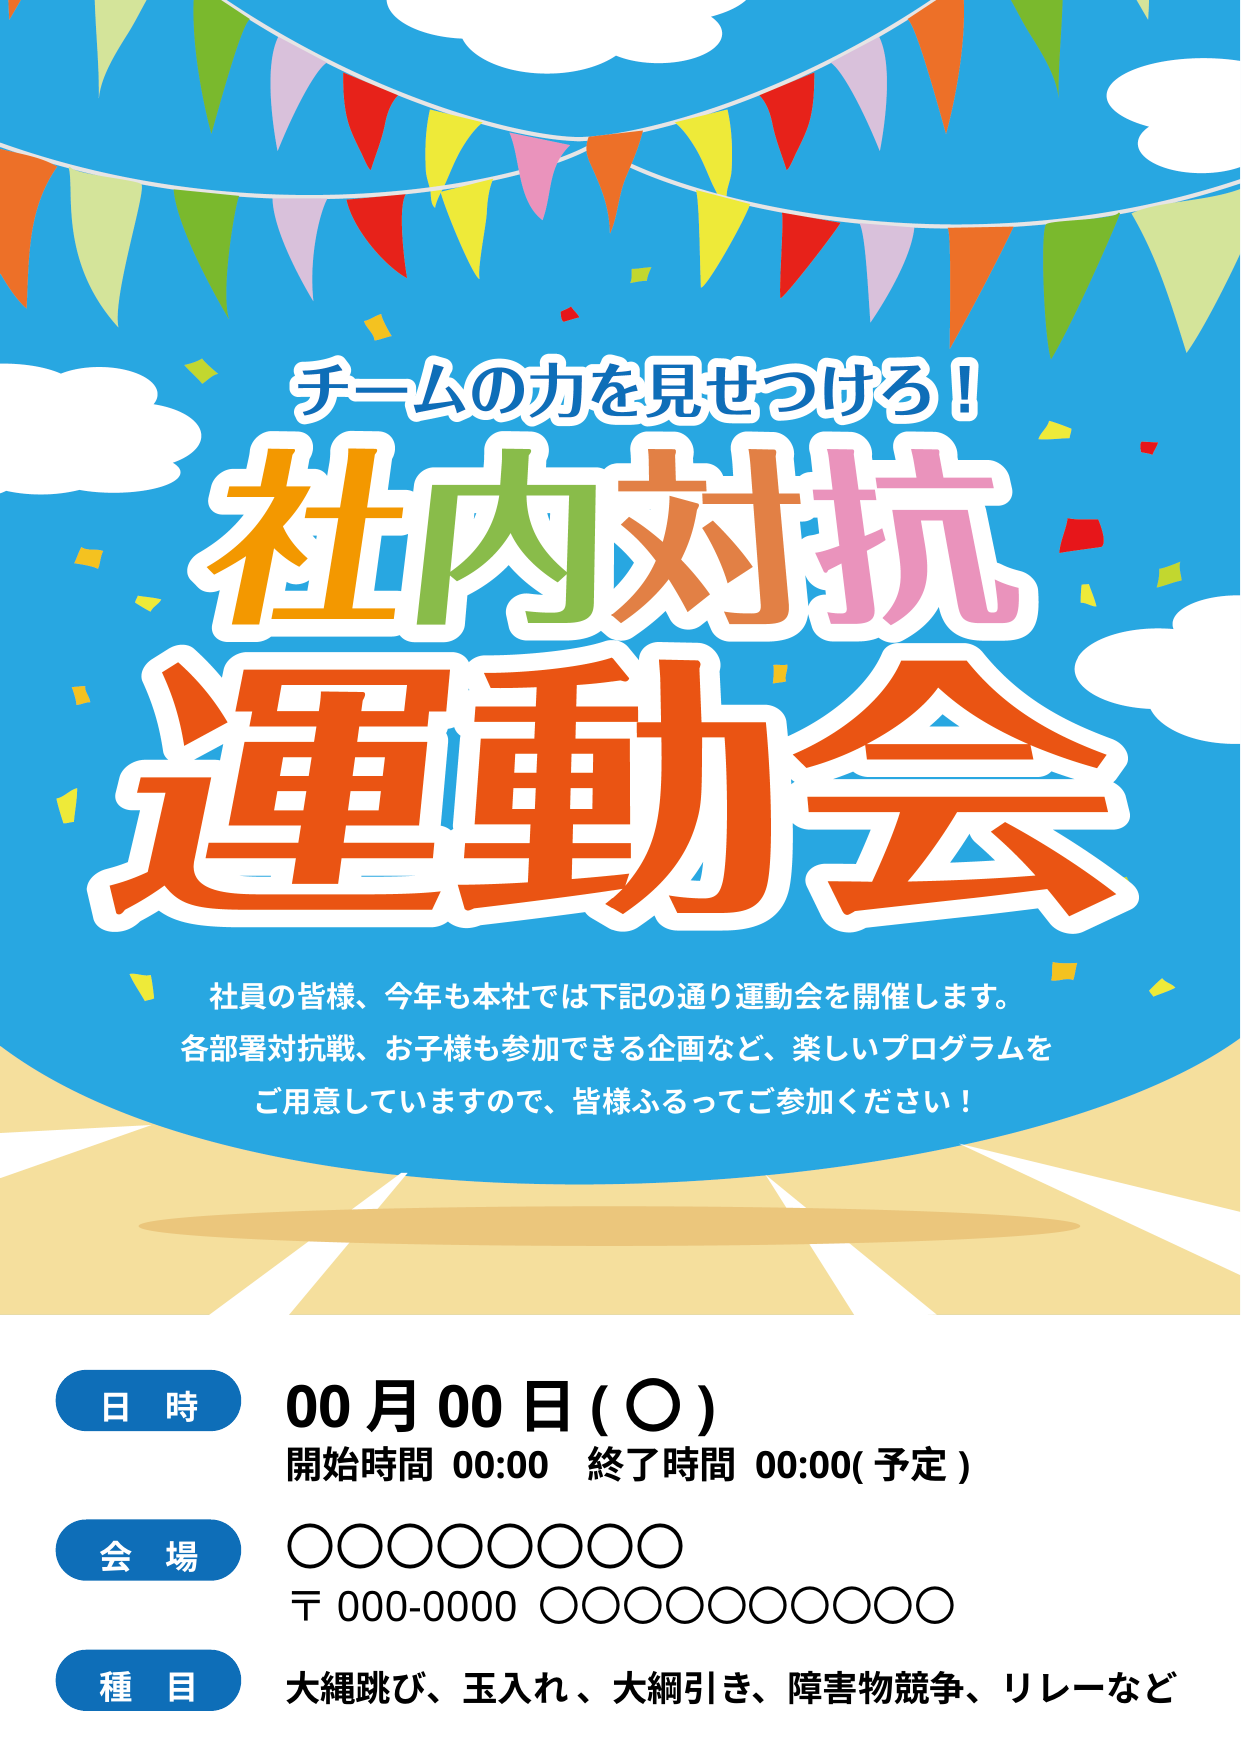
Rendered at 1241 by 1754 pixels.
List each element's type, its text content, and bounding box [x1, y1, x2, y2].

text_box [54, 1518, 221, 1582]
text_box 種 目 [84, 1650, 292, 1714]
text_box 日 時 [84, 1371, 270, 1434]
text_box [54, 1648, 220, 1712]
text_box 〇〇〇〇〇〇〇〇 [270, 1496, 833, 1562]
text_box [54, 1368, 222, 1433]
picture [0, 0, 1241, 1315]
text_box 00月00日(〇) [270, 1347, 833, 1424]
text_box 会 場 [84, 1520, 292, 1584]
text_box 〒000-0000 〇〇〇〇〇〇〇〇〇〇 [270, 1562, 1080, 1638]
text_box 社員の皆様、今年も本社では下記の通り運動会を開催します。 各部署対抗戦、お子様も参加できる企画など、楽しいプログラムを ご用意していますので、皆様ふるってご参加ください！ [124, 953, 1111, 1126]
text_box 大縄跳び、玉入れ 、大綱引き、障害物競争、リレーなど [270, 1649, 1241, 1716]
text_box 開始時間 00:00 終了時間 00:00(予定) [270, 1424, 1241, 1494]
